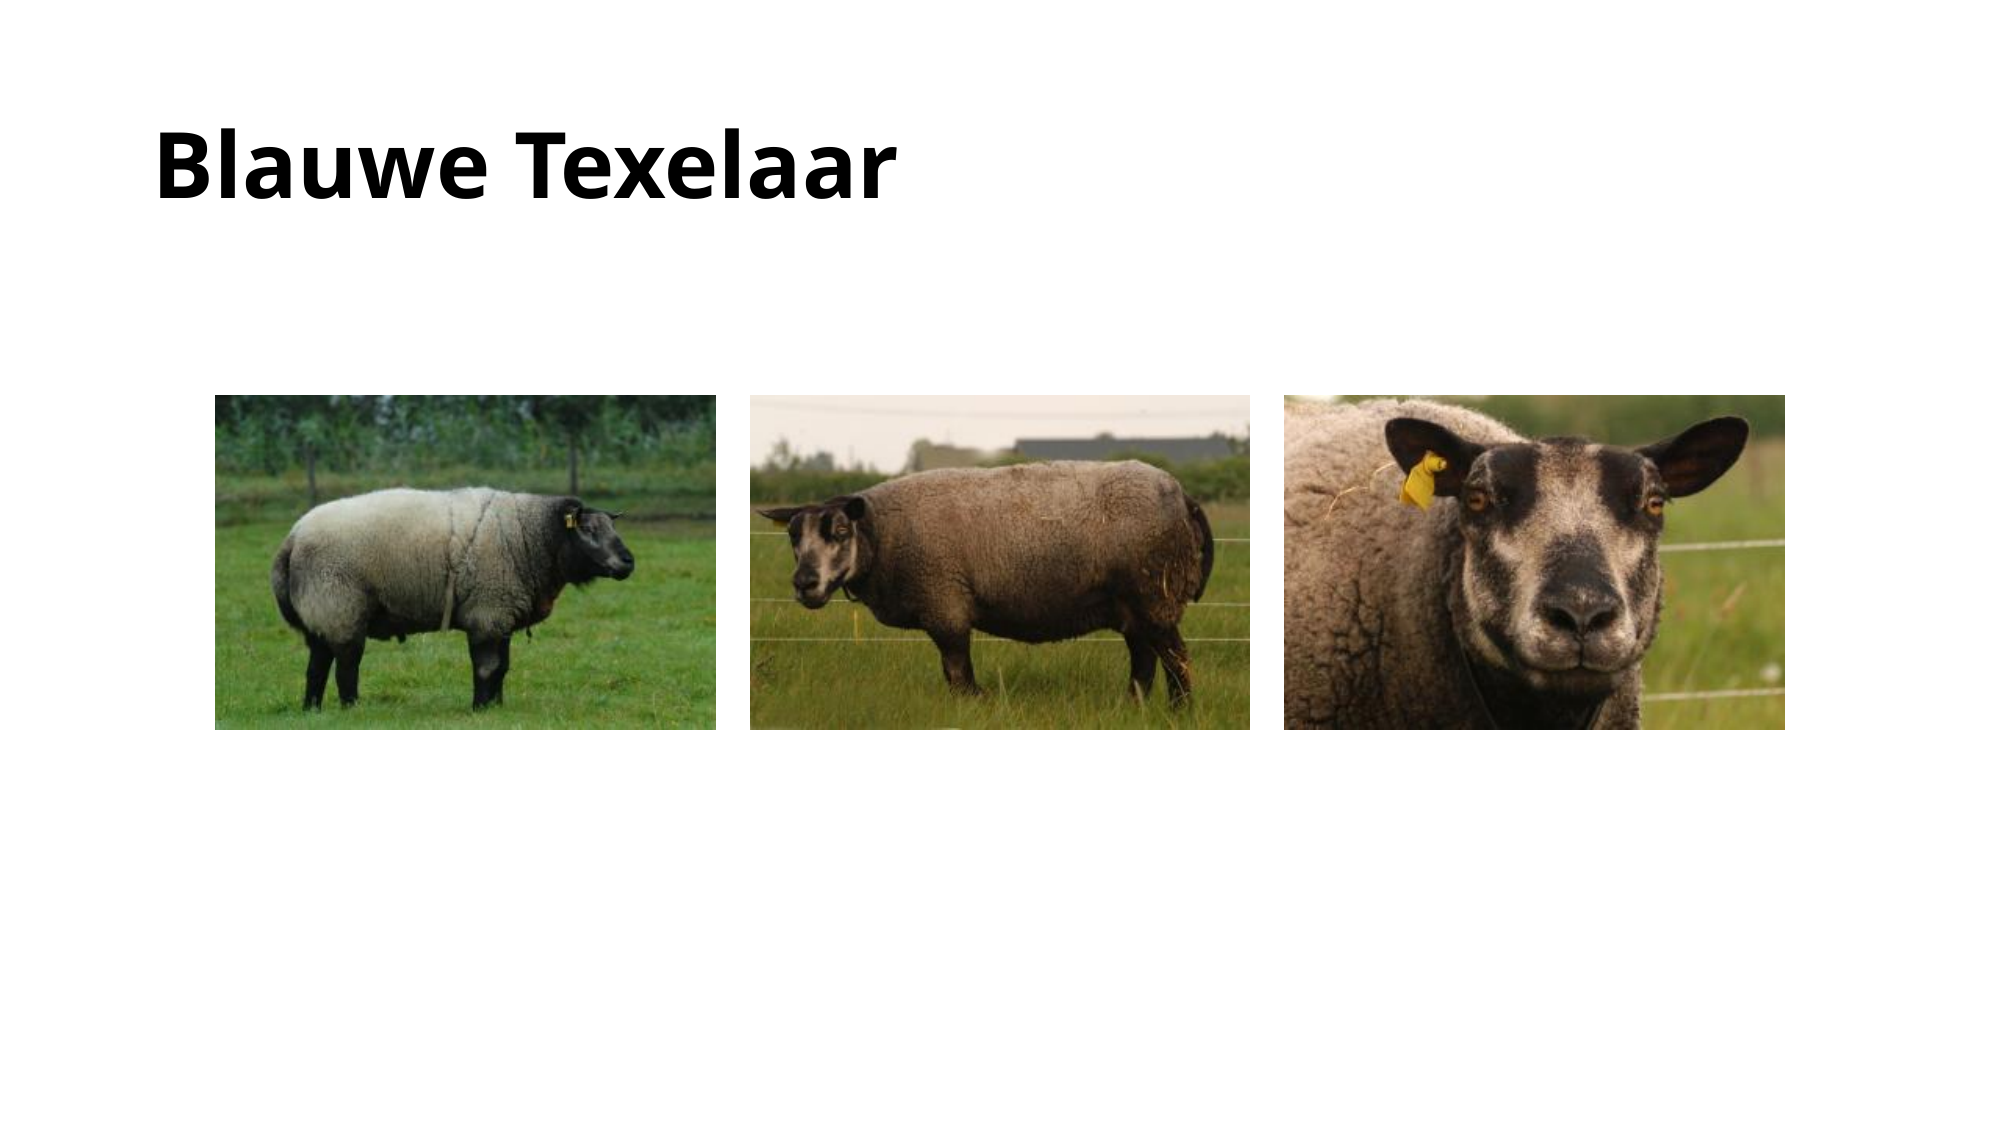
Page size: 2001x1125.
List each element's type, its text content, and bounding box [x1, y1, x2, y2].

title Blauwe Texelaar [137, 59, 1863, 278]
picture [215, 395, 716, 730]
picture [749, 395, 1250, 730]
picture [1284, 395, 1785, 730]
